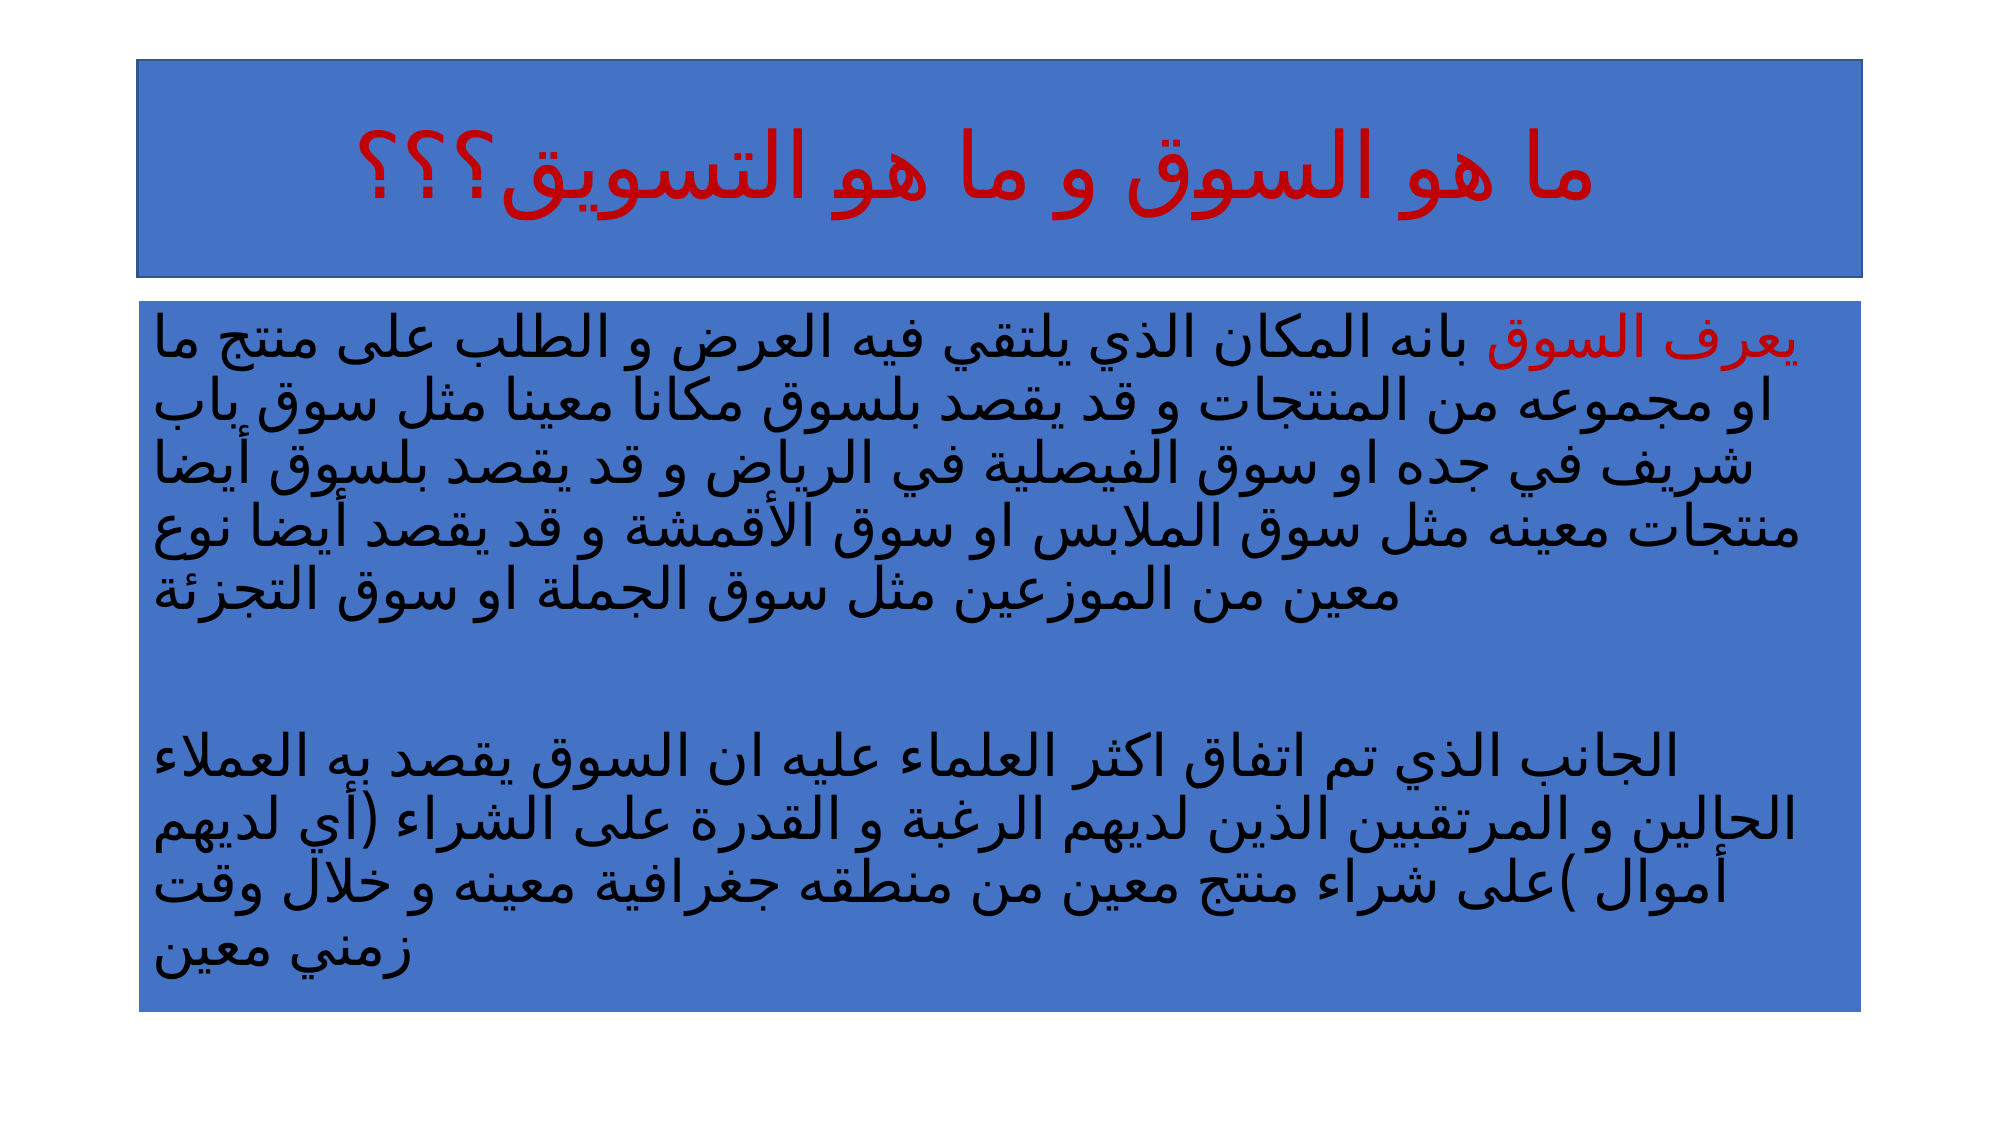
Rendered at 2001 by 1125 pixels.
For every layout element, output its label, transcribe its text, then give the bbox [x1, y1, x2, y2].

list يعرف السوق بانه المكان الذي يلتقي فيه العرض و الطلب على منتج ما او مجموعه من المنتجات و قد يقصد بلسوق مكانا معينا مثل سوق باب شريف في جده او سوق الفيصلية في الرياض و قد يقصد بلسوق أيضا منتجات معينه مثل سوق الملابس او سوق الأقمشة و قد يقصد أيضا نوع معين من الموزعين مثل سوق الجملة او سوق التجزئة الجانب الذي تم اتفاق اكثر العلماء عليه ان السوق يقصد به العملاء الحالين و المرتقبين الذين لديهم الرغبة و القدرة على الشراء (أي لديهم أموال )على شراء منتج معين من منطقه جغرافية معينه و خلال وقت زمني معين [136, 298, 1864, 1015]
title ما هو السوق و ما هو التسويق؟؟؟ [136, 59, 1863, 278]
